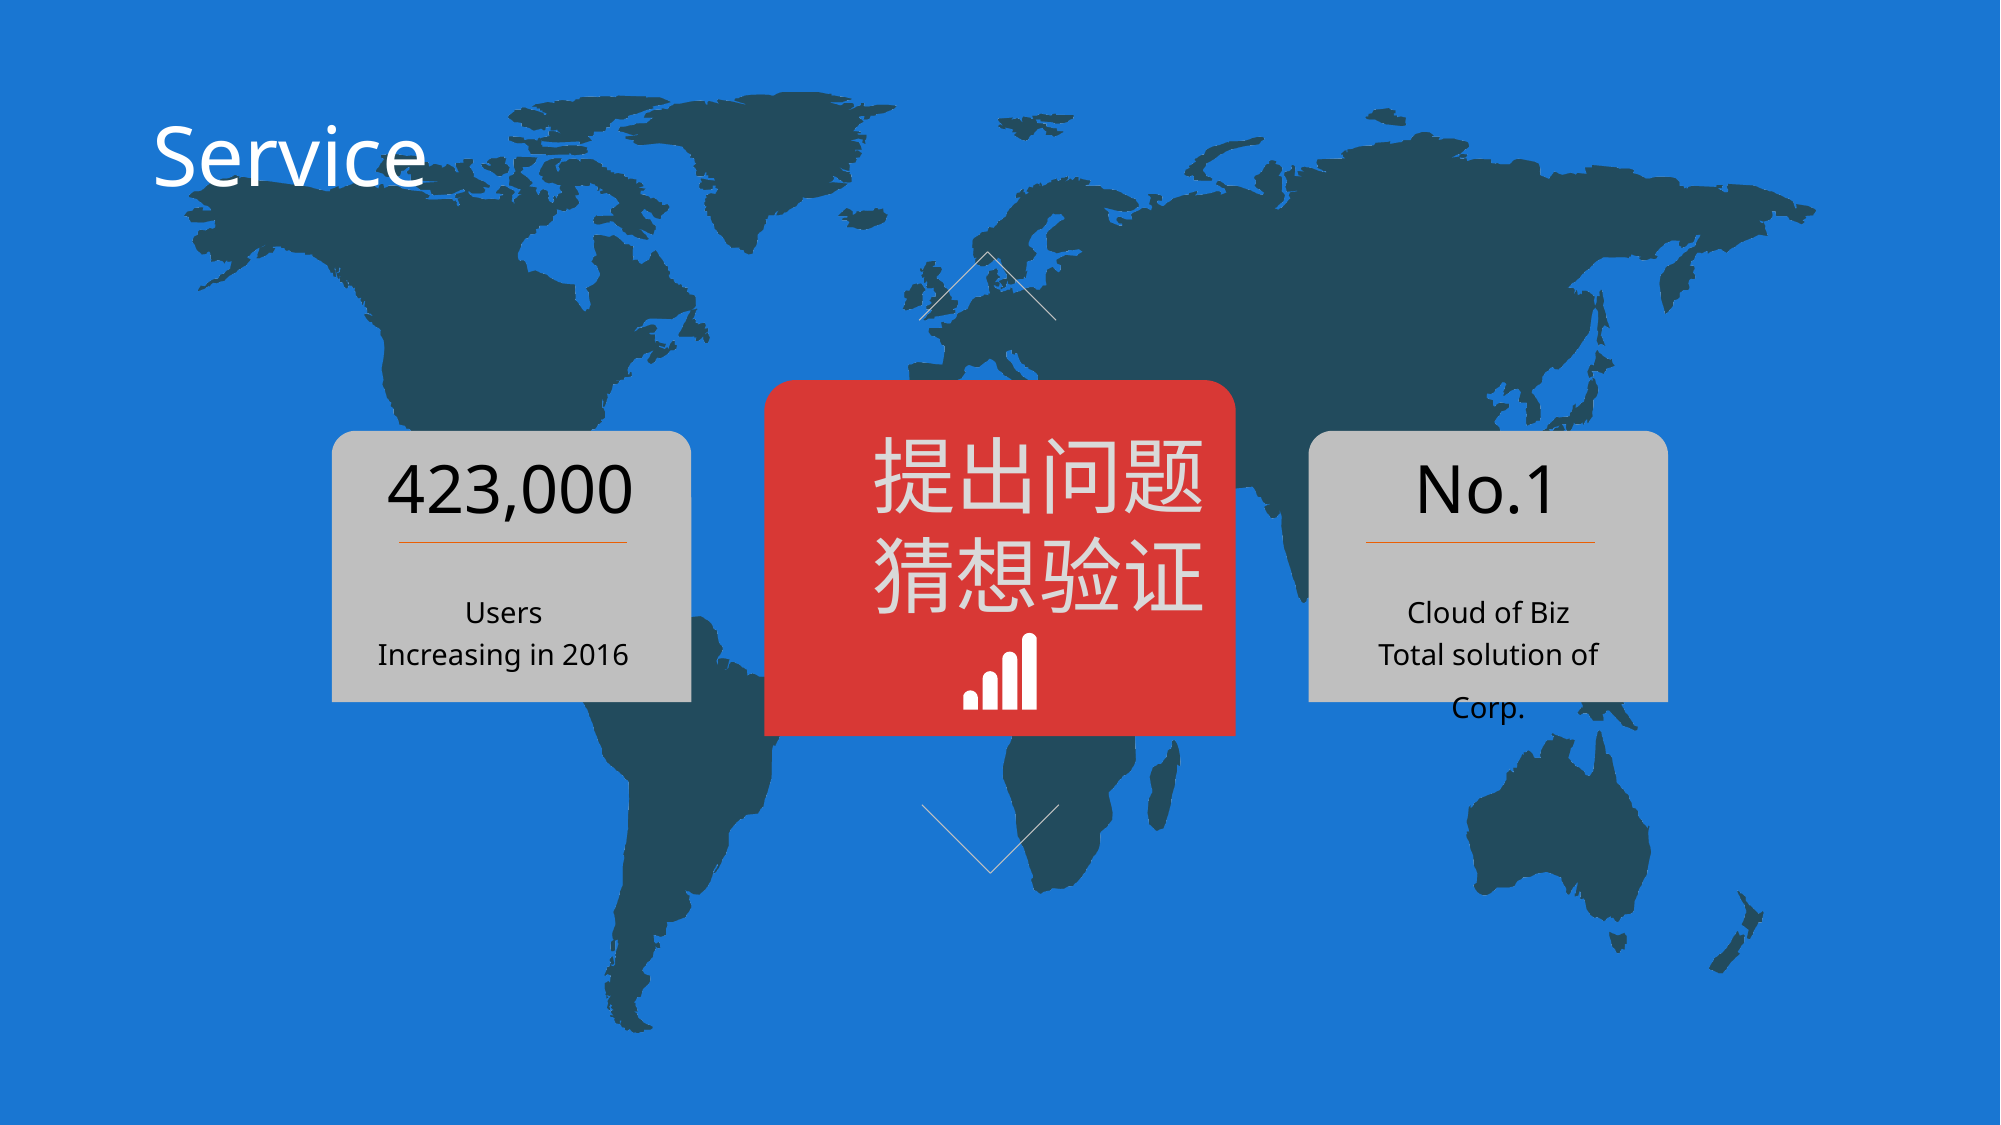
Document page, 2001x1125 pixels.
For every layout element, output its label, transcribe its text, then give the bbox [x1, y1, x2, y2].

picture [184, 213, 1816, 1033]
text_box 提出问题 猜想验证 [858, 416, 1259, 632]
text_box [914, 227, 1012, 345]
text_box Cloud of Biz [1326, 569, 1651, 611]
text_box No.1 [1399, 439, 1577, 535]
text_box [966, 780, 1063, 898]
text_box Total solution of Corp. [1326, 611, 1651, 732]
text_box [330, 429, 693, 704]
text_box [763, 378, 1237, 738]
text_box Users [341, 569, 666, 611]
title Service [137, 106, 1863, 213]
picture [184, 92, 1816, 106]
text_box 423,000 [373, 439, 651, 535]
text_box Increasing in 2016 [341, 611, 666, 679]
text_box [1307, 429, 1670, 704]
